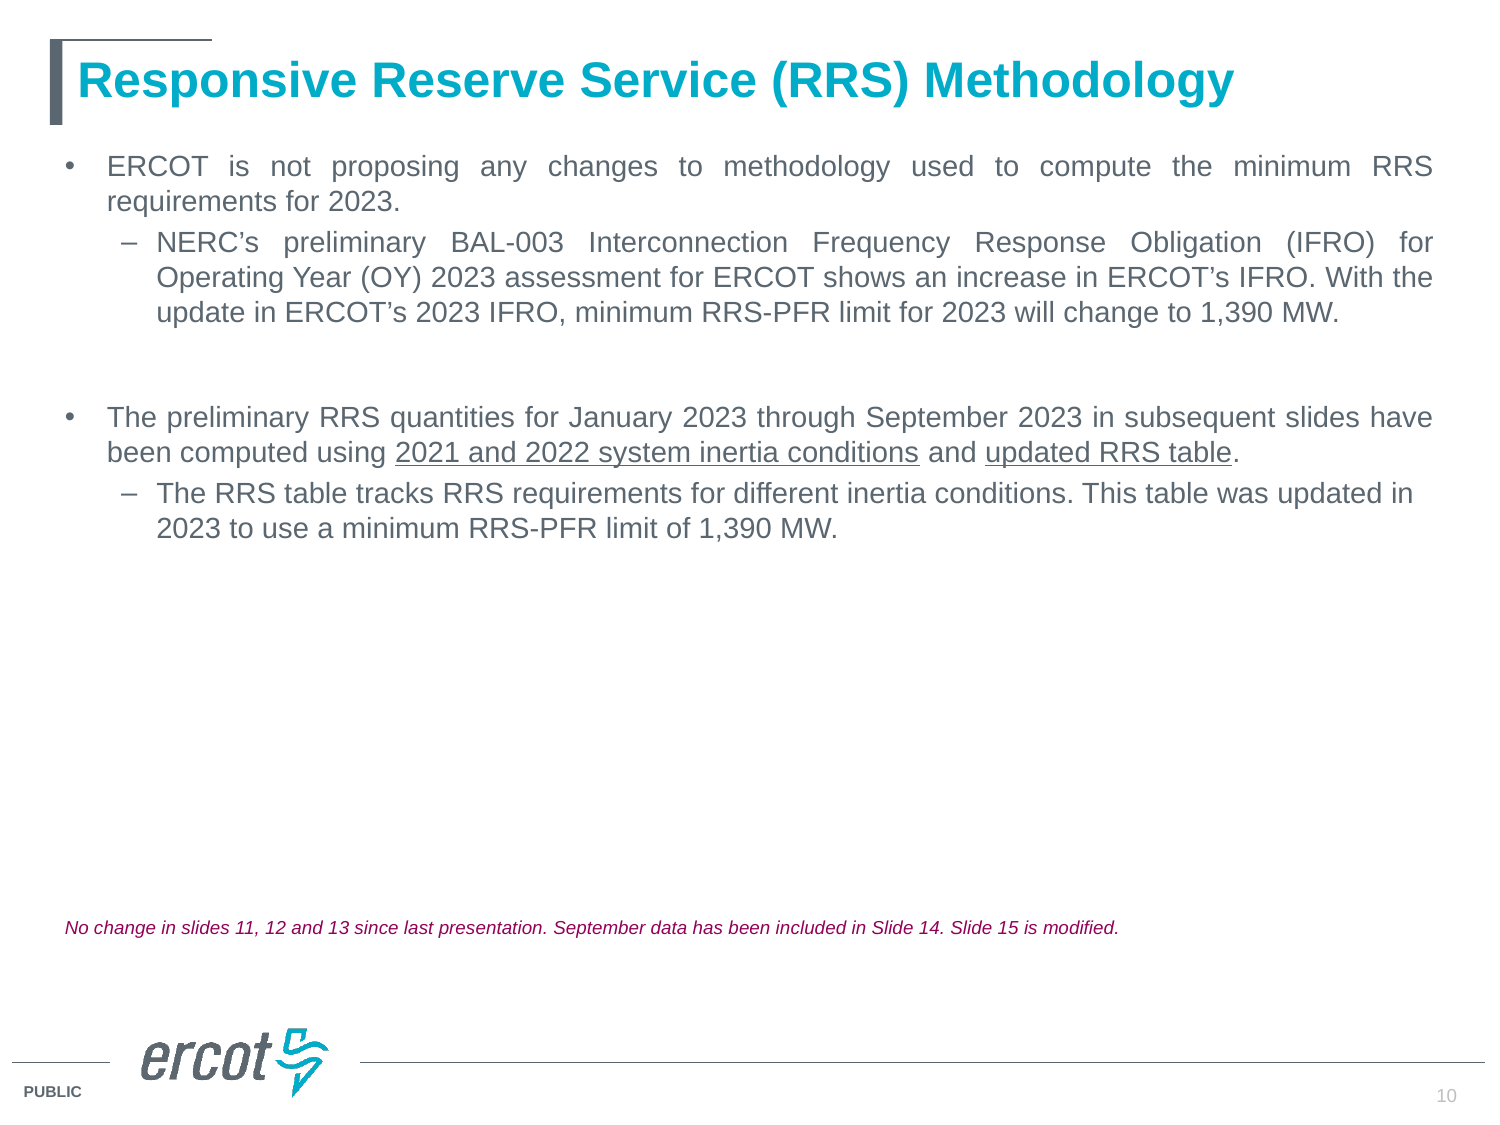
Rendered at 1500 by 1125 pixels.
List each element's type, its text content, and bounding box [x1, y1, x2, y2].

list ERCOT is not proposing any changes to methodology used to compute the minimum RRS requirements for 2023. NERC’s preliminary BAL-003 Interconnection Frequency Response Obligation (IFRO) for Operating Year (OY) 2023 assessment for ERCOT shows an increase in ERCOT’s IFRO. With the update in ERCOT’s 2023 IFRO, minimum RRS-PFR limit for 2023 will change to 1,390 MW. The preliminary RRS quantities for January 2023 through September 2023 in subsequent slides have been computed using 2021 and 2022 system inertia conditions and updated RRS table. The RRS table tracks RRS requirements for different inertia conditions. This table was updated in 2023 to use a minimum RRS-PFR limit of 1,390 MW. No change in slides 11, 12 and 13 since last presentation. September data has been included in Slide 14. Slide 15 is modified. [50, 140, 1450, 972]
picture [137, 1024, 332, 1100]
title Responsive Reserve Service (RRS) Methodology [62, 39, 1450, 125]
